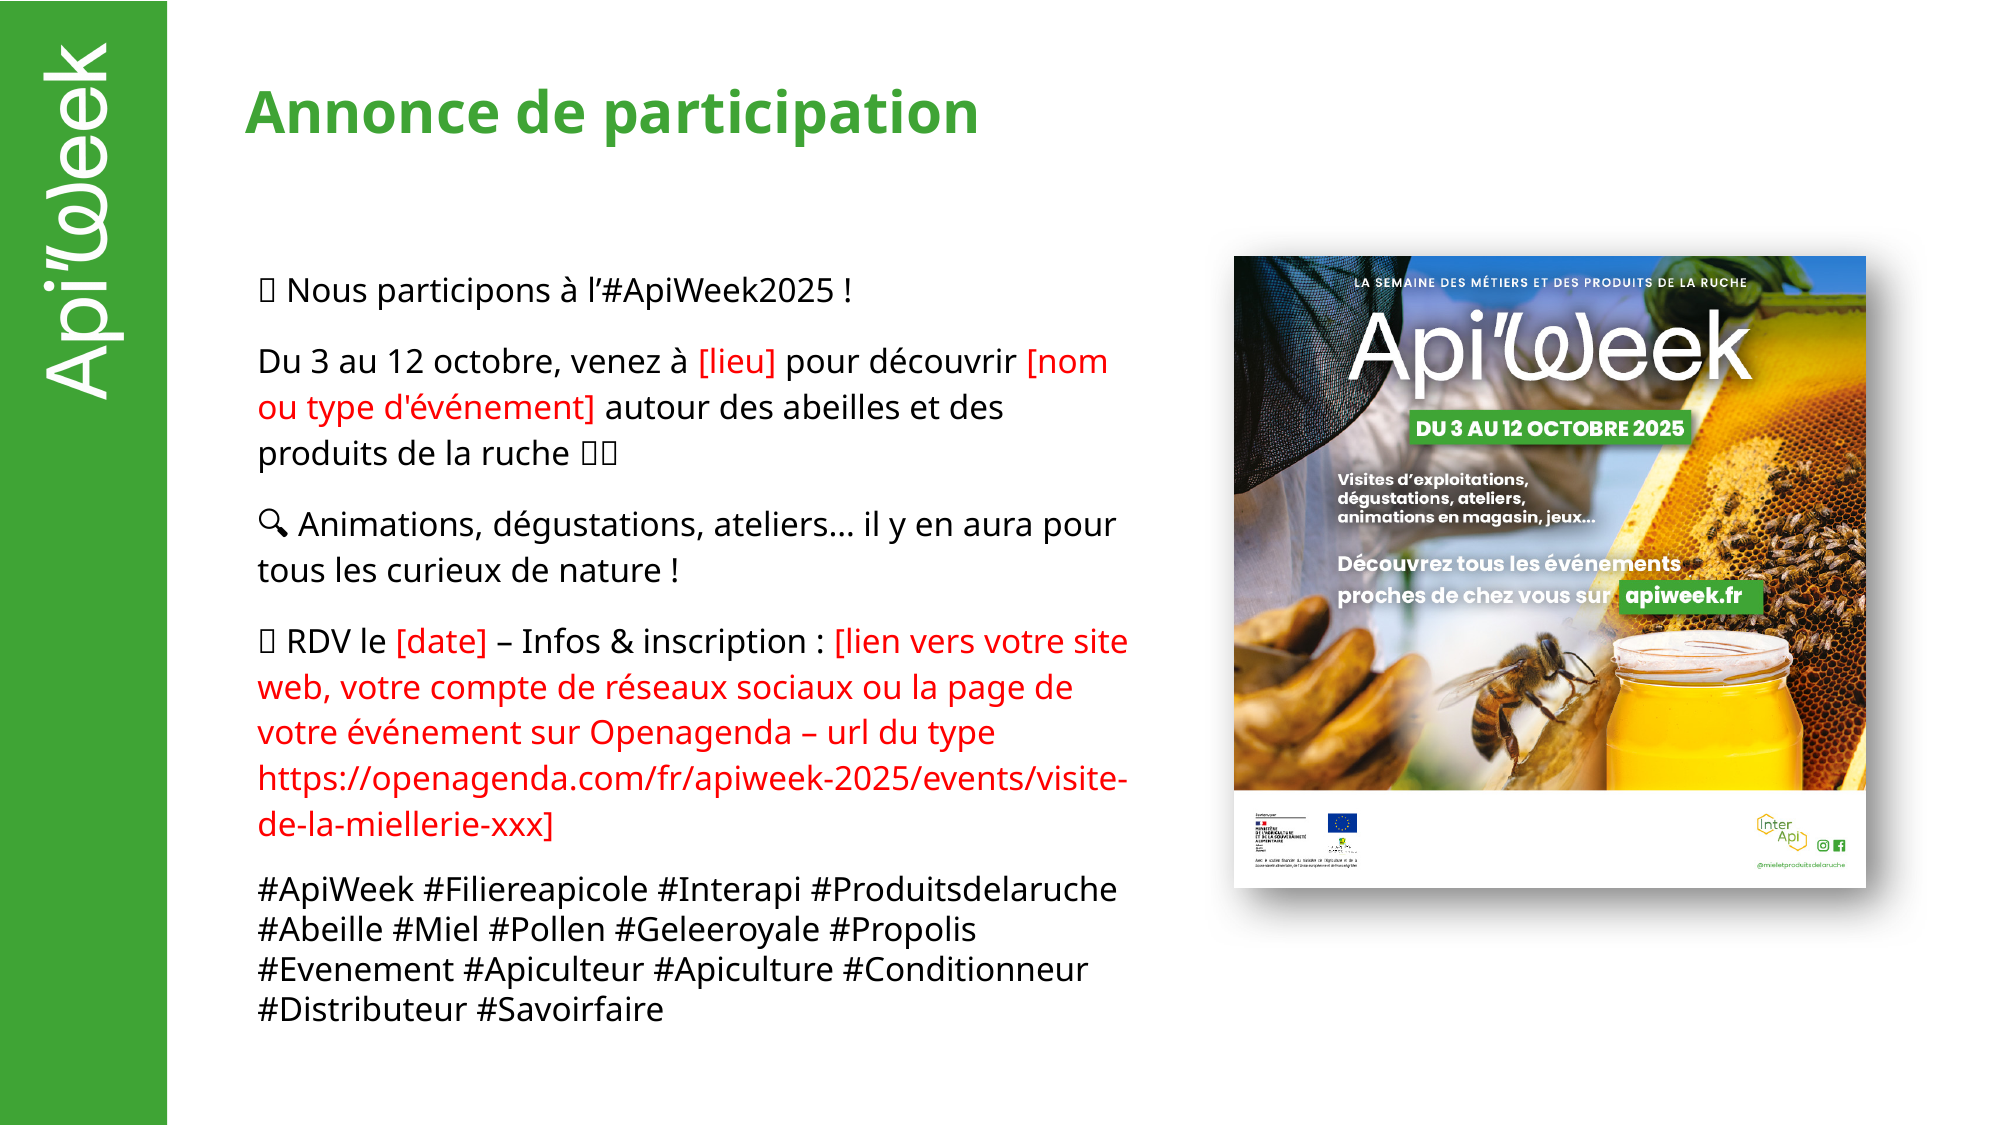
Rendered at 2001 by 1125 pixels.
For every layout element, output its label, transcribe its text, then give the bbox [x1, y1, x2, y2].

text_box 📣 Nous participons à l’#ApiWeek2025 ! Du 3 au 12 octobre, venez à [lieu] pour découvrir [nom ou type d'événement] autour des abeilles et des produits de la ruche 🐝🍯 🔍 Animations, dégustations, ateliers… il y en aura pour tous les curieux de nature ! 📅 RDV le [date] – Infos & inscription : [lien vers votre site web, votre compte de réseaux sociaux ou la page de votre événement sur Openagenda – url du type https://openagenda.com/fr/apiweek-2025/events/visite-de-la-miellerie-xxx] #ApiWeek #Filiereapicole #Interapi #Produitsdelaruche #Abeille #Miel #Pollen #Geleeroyale #Propolis #Evenement #Apiculteur #Apiculture #Conditionneur #Distributeur #Savoirfaire [242, 256, 1155, 1036]
text_box Annonce de participation [229, 68, 1978, 154]
text_box [0, 270, 168, 1125]
text_box [0, 1, 168, 180]
picture [0, 43, 263, 400]
picture [1234, 255, 1867, 888]
